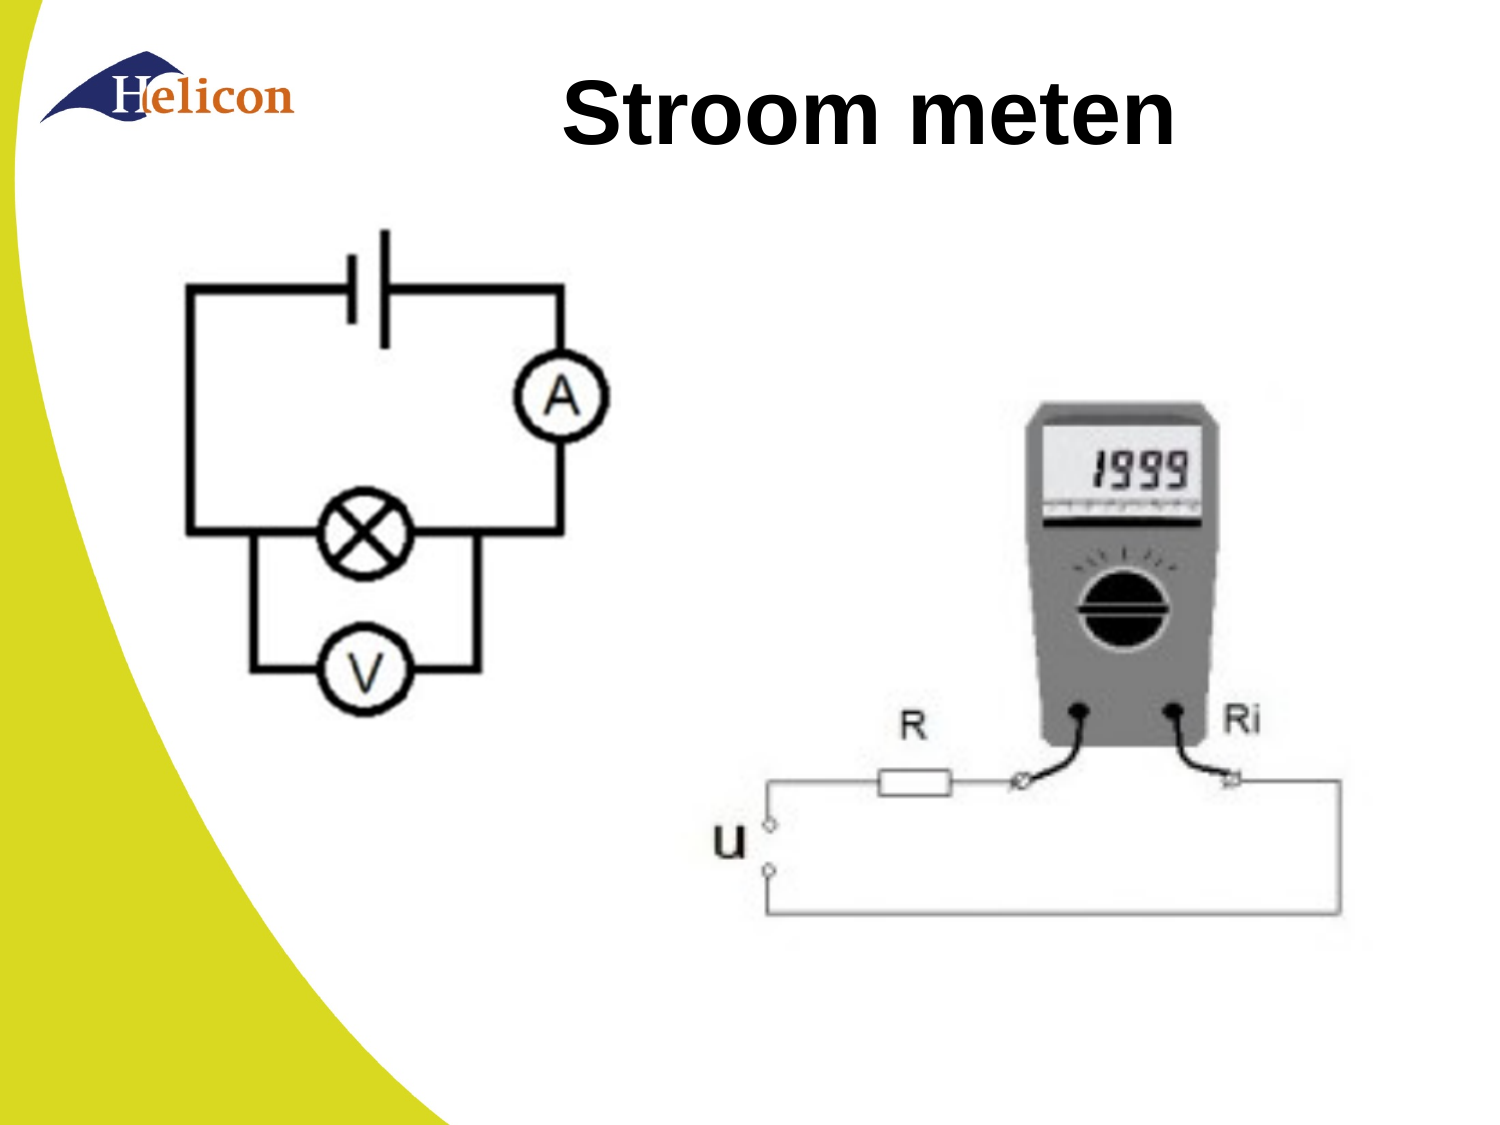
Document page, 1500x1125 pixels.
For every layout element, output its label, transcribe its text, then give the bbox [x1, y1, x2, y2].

picture [0, 0, 1500, 1125]
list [655, 373, 1377, 979]
title Stroom meten [324, 54, 1415, 161]
